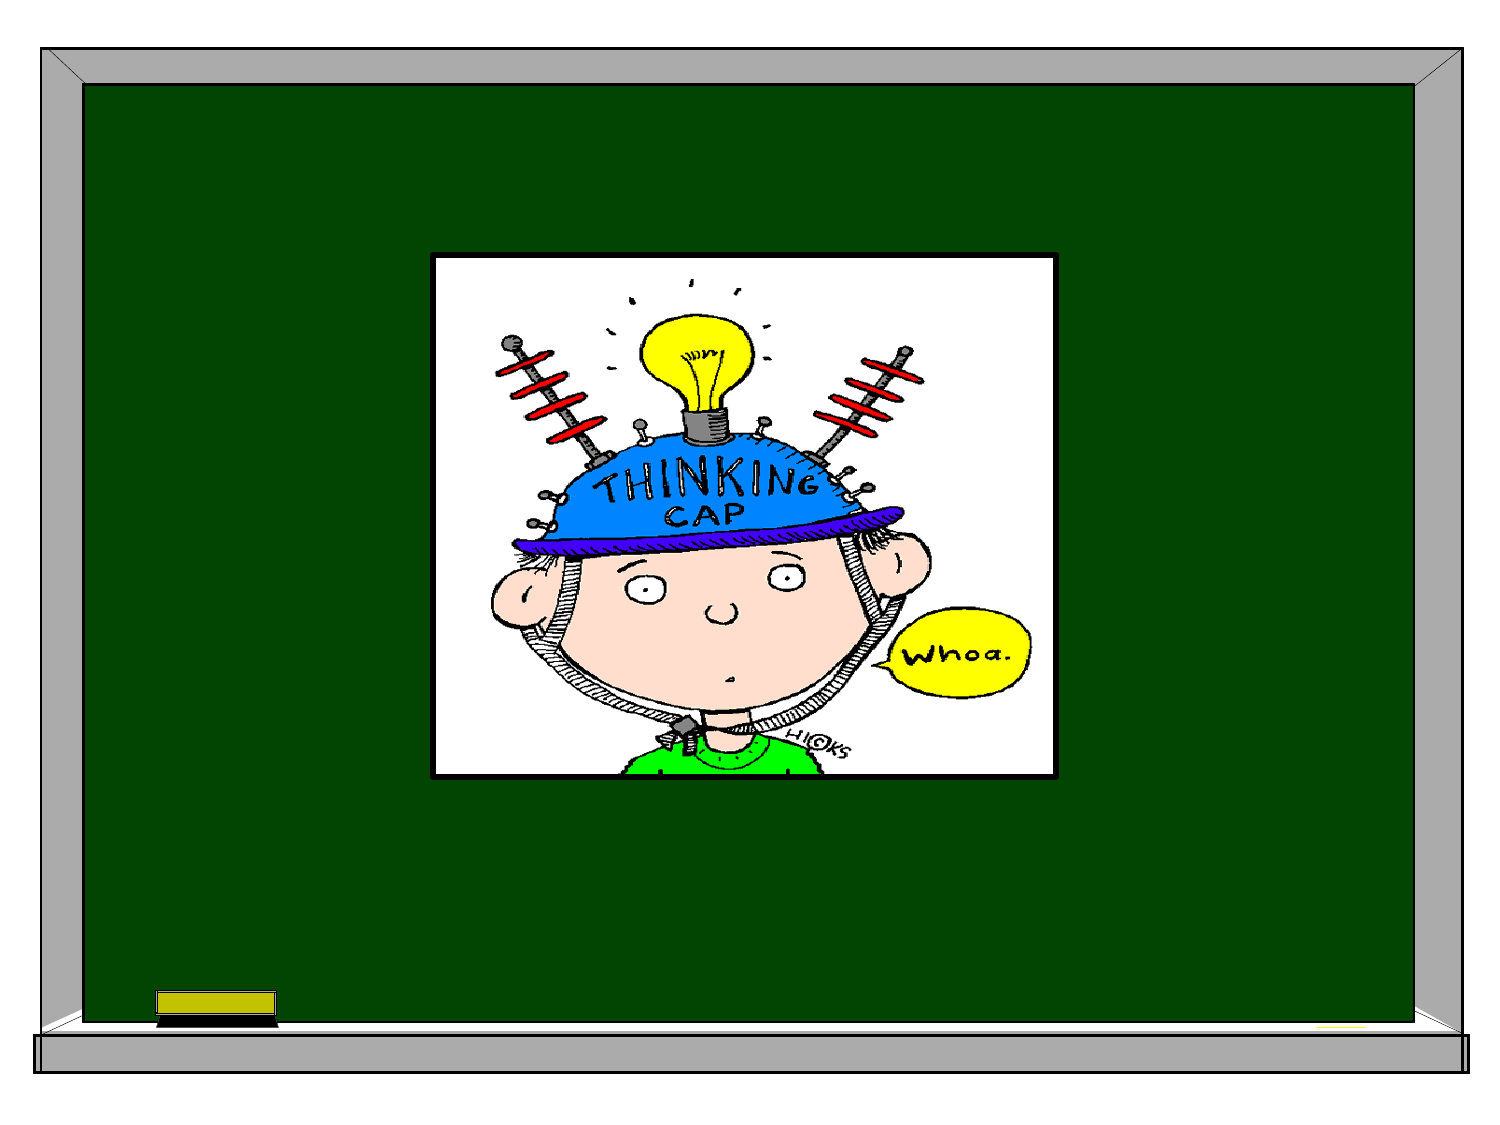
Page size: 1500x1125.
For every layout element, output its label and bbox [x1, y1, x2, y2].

picture [435, 257, 1054, 774]
